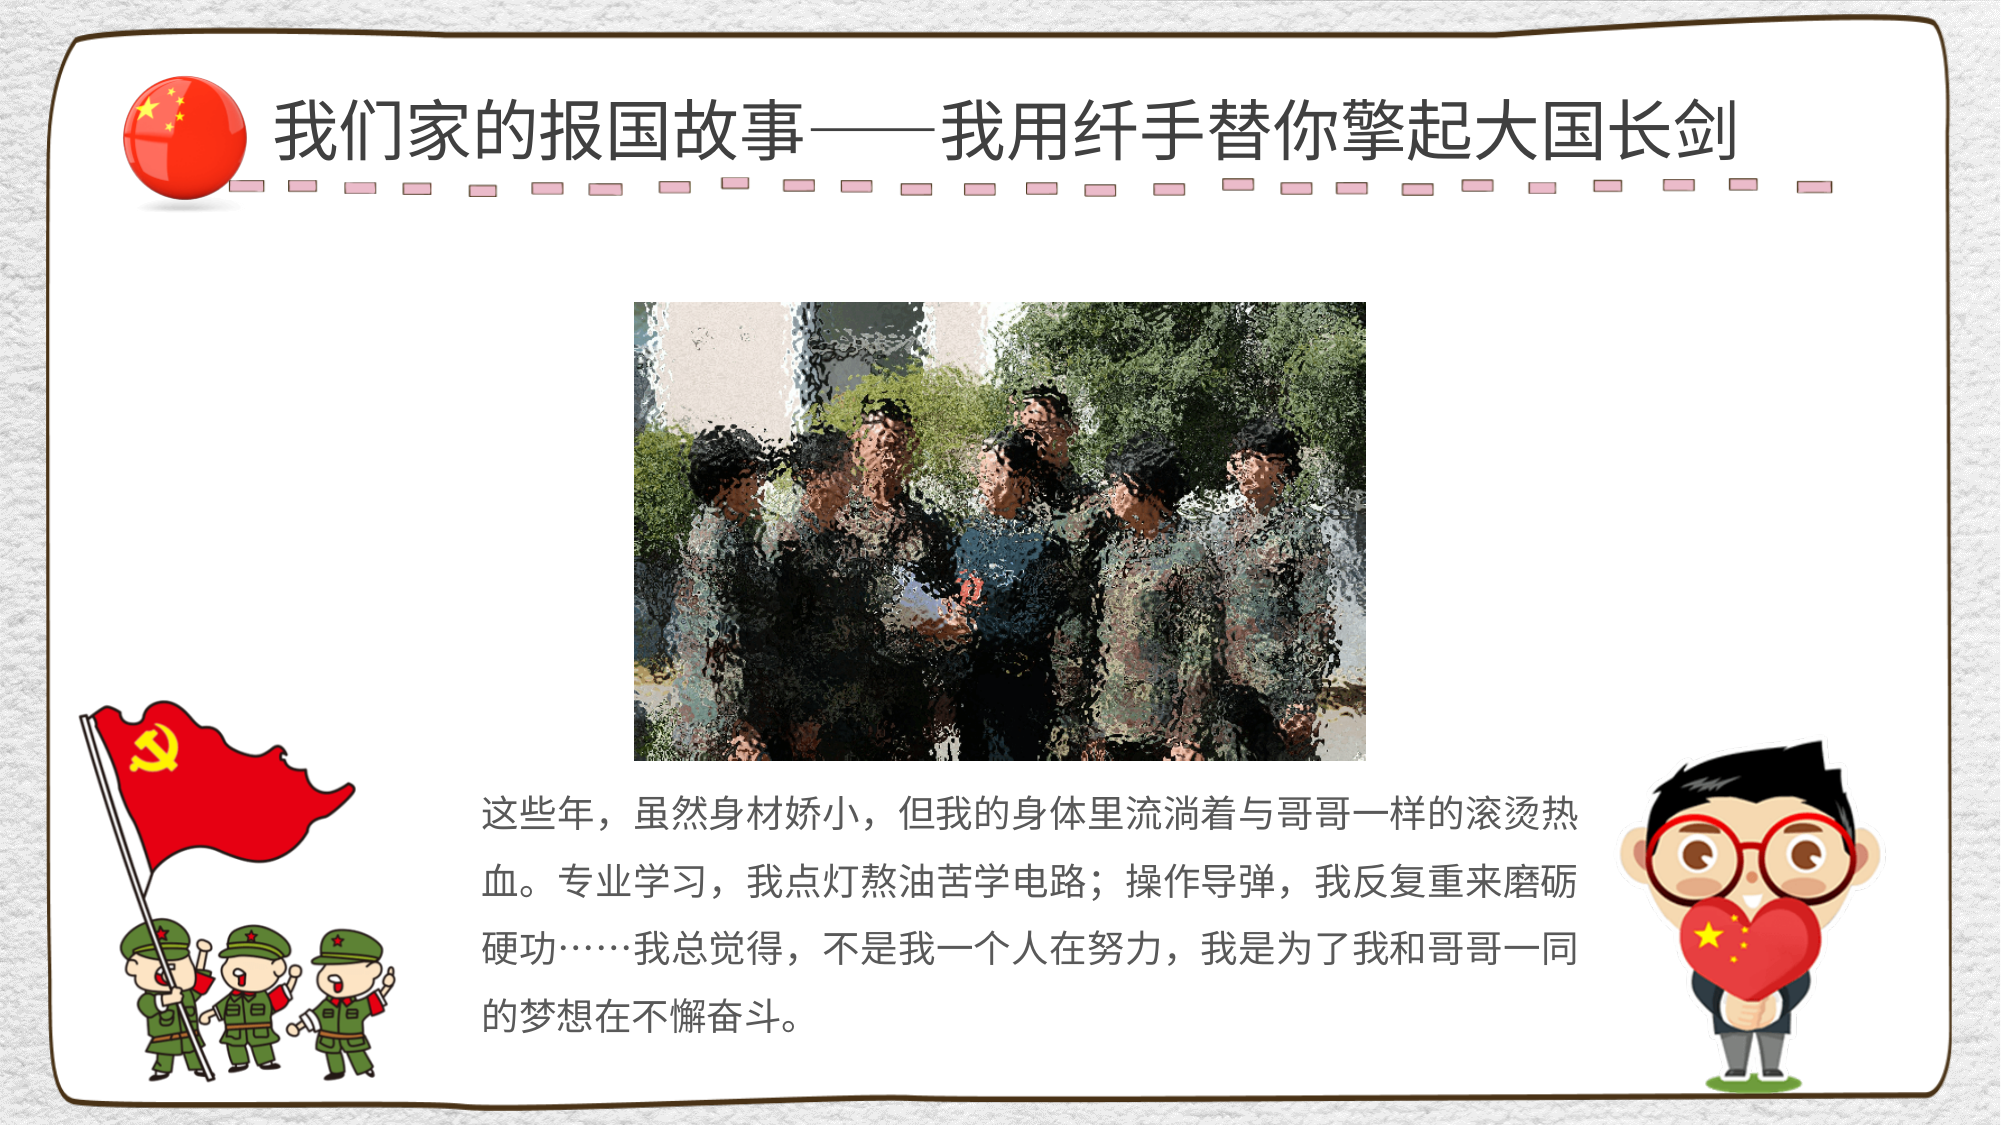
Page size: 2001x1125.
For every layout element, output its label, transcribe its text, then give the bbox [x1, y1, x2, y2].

text_box 这些年，虽然身材娇小，但我的身体里流淌着与哥哥一样的滚烫热血。专业学习，我点灯熬油苦学电路；操作导弹，我反复重来磨砺硬功……我总觉得，不是我一个人在努力，我是为了我和哥哥一同的梦想在不懈奋斗。 [467, 760, 1594, 1046]
text_box 我们家的报国故事——我用纤手替你擎起大国长剑 [281, 81, 1879, 177]
picture [0, 0, 2001, 1125]
